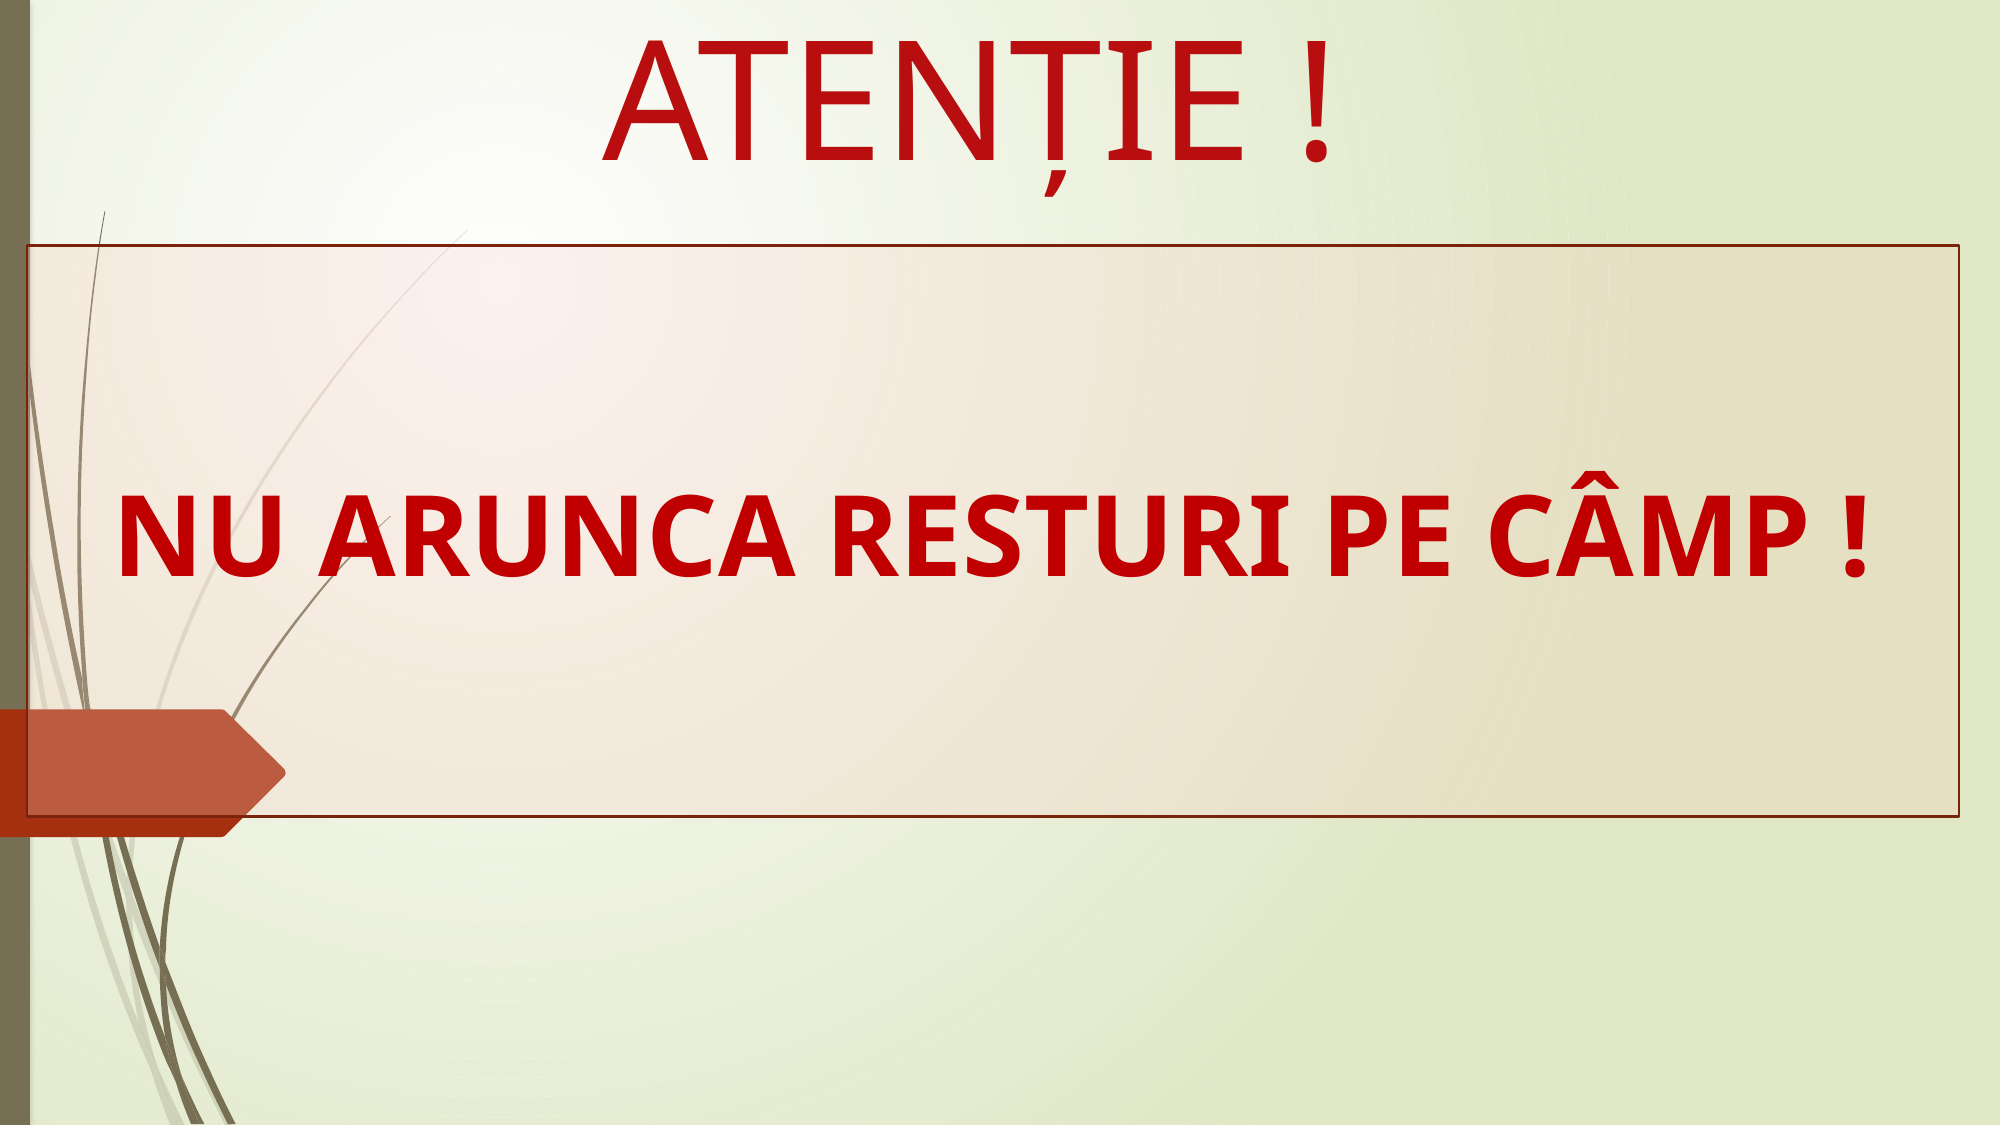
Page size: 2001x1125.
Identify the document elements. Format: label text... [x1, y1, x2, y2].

text_box ATENȚIE ! [438, 6, 1504, 205]
text_box NU ARUNCA RESTURI PE CÂMP ! [26, 244, 1960, 818]
